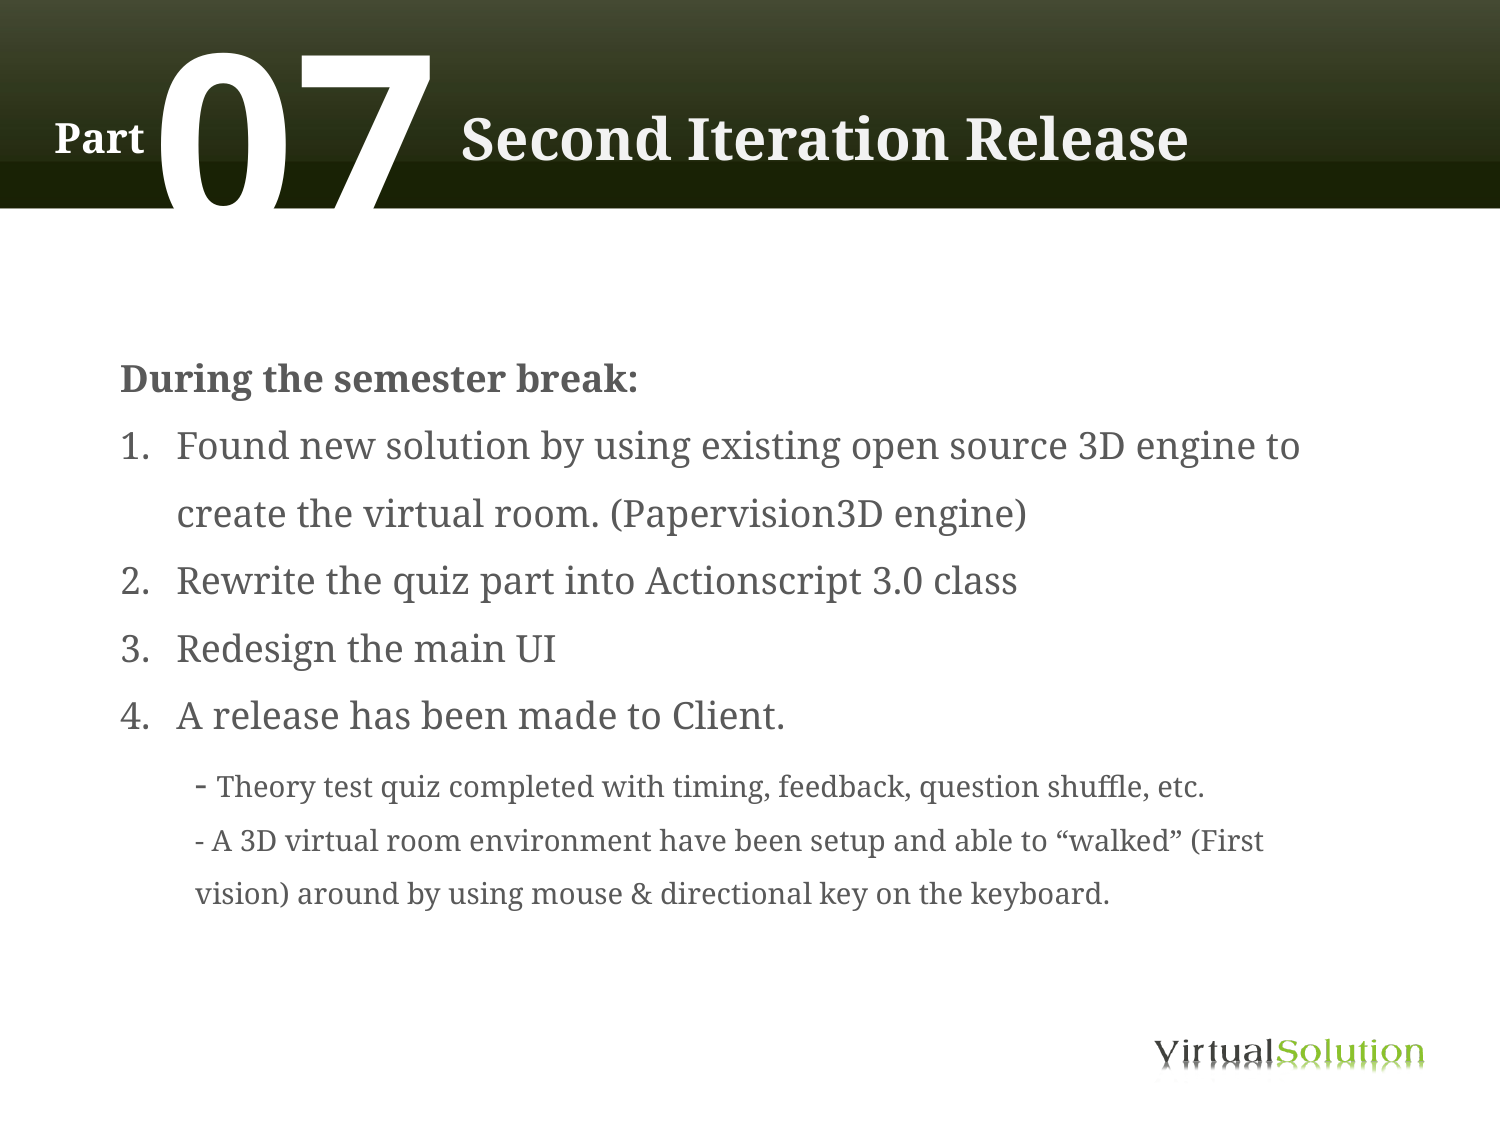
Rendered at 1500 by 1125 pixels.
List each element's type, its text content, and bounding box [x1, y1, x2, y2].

text_box Part [39, 104, 160, 170]
text_box During the semester break: Found new solution by using existing open source 3D engine to create the virtual room. (Papervision3D engine) Rewrite the quiz part into Actionscript 3.0 class Redesign the main UI A release has been made to Client. - Theory test quiz completed with timing, feedback, question shuffle, etc. - A 3D virtual room environment have been setup and able to “walked” (First vision) around by using mouse & directional key on the keyboard. [105, 325, 1360, 918]
text_box Second Iteration Release [446, 94, 1206, 180]
picture [0, 0, 1500, 1125]
text_box 07 [152, 11, 576, 258]
